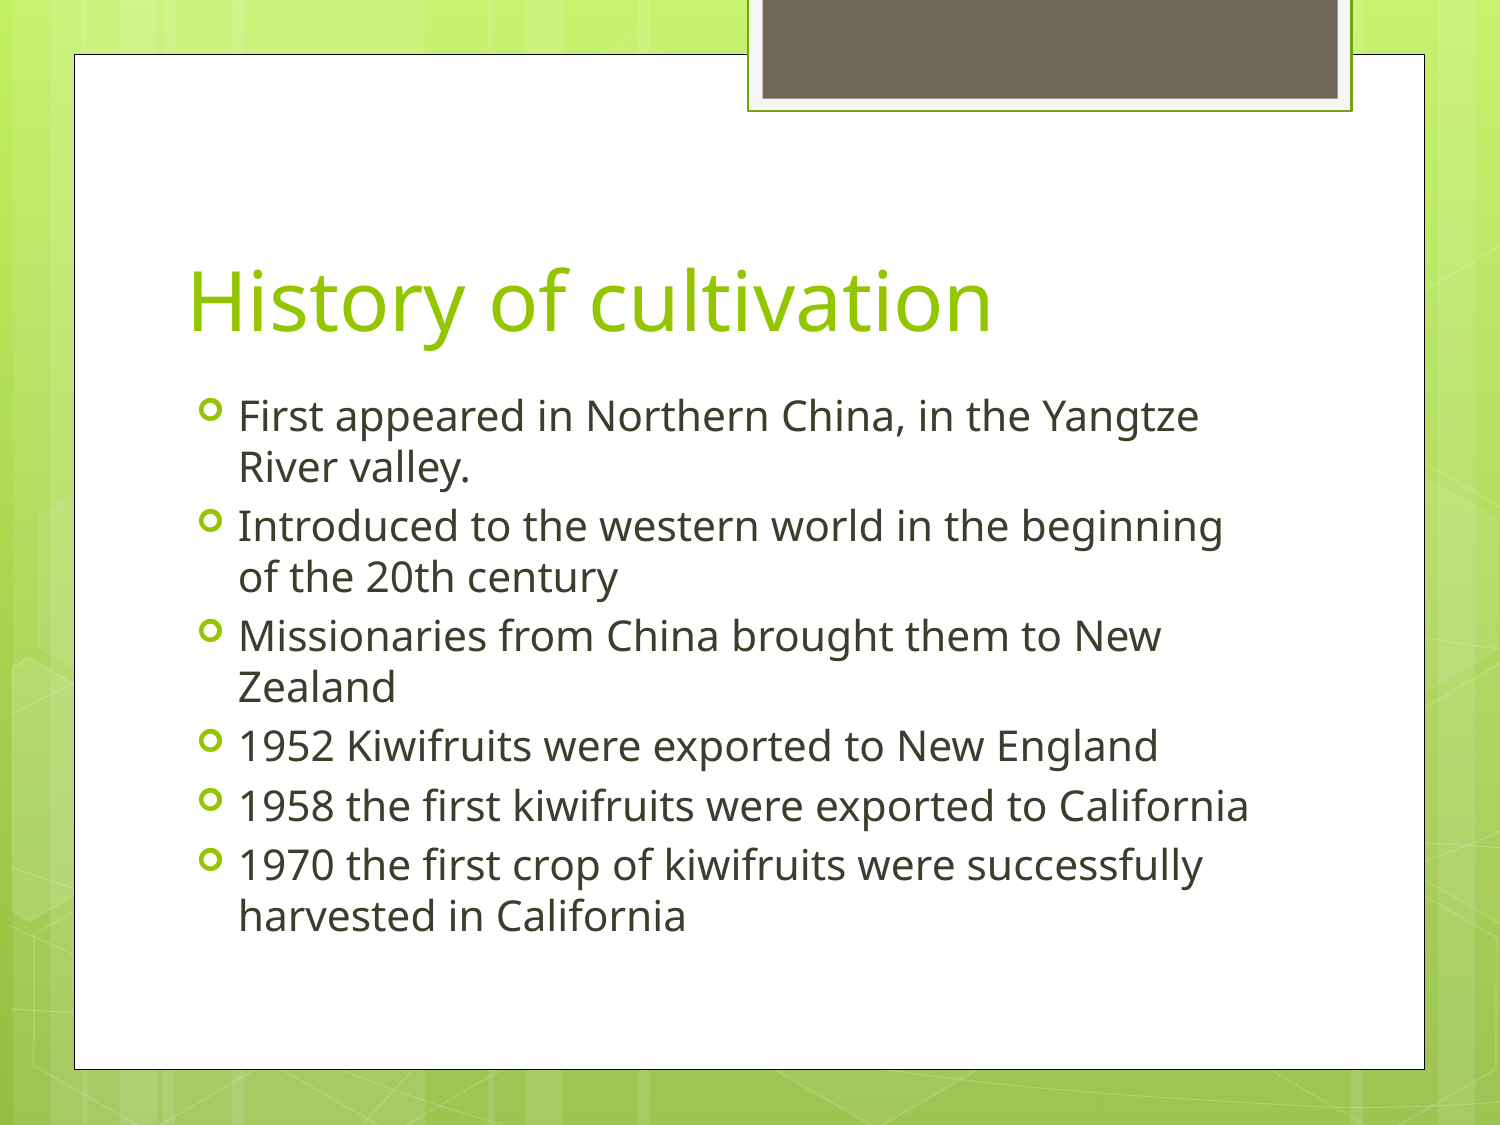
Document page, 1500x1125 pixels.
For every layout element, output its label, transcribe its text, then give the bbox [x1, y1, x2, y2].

title History of cultivation [171, 168, 1324, 357]
list First appeared in Northern China, in the Yangtze River valley. Introduced to the western world in the beginning of the 20th century Missionaries from China brought them to New Zealand 1952 Kiwifruits were exported to New England 1958 the first kiwifruits were exported to California 1970 the first crop of kiwifruits were successfully harvested in California [171, 381, 1283, 957]
